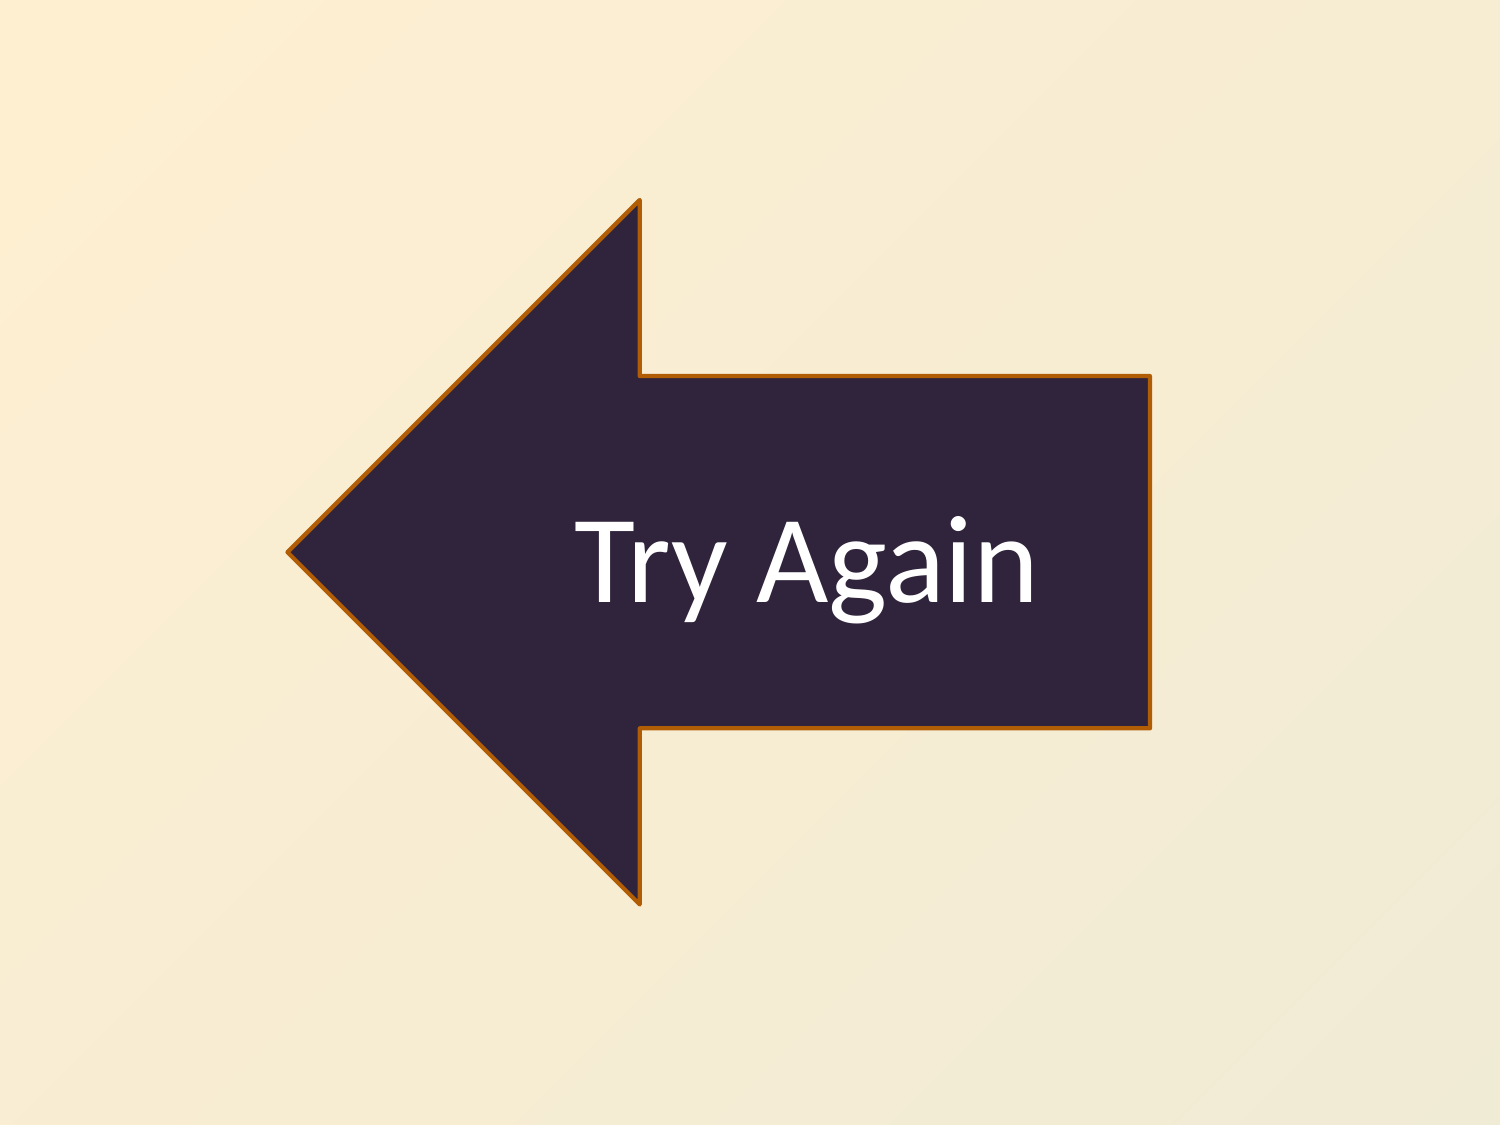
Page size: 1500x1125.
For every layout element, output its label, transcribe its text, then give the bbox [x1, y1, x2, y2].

text_box Try Again [285, 198, 1153, 907]
